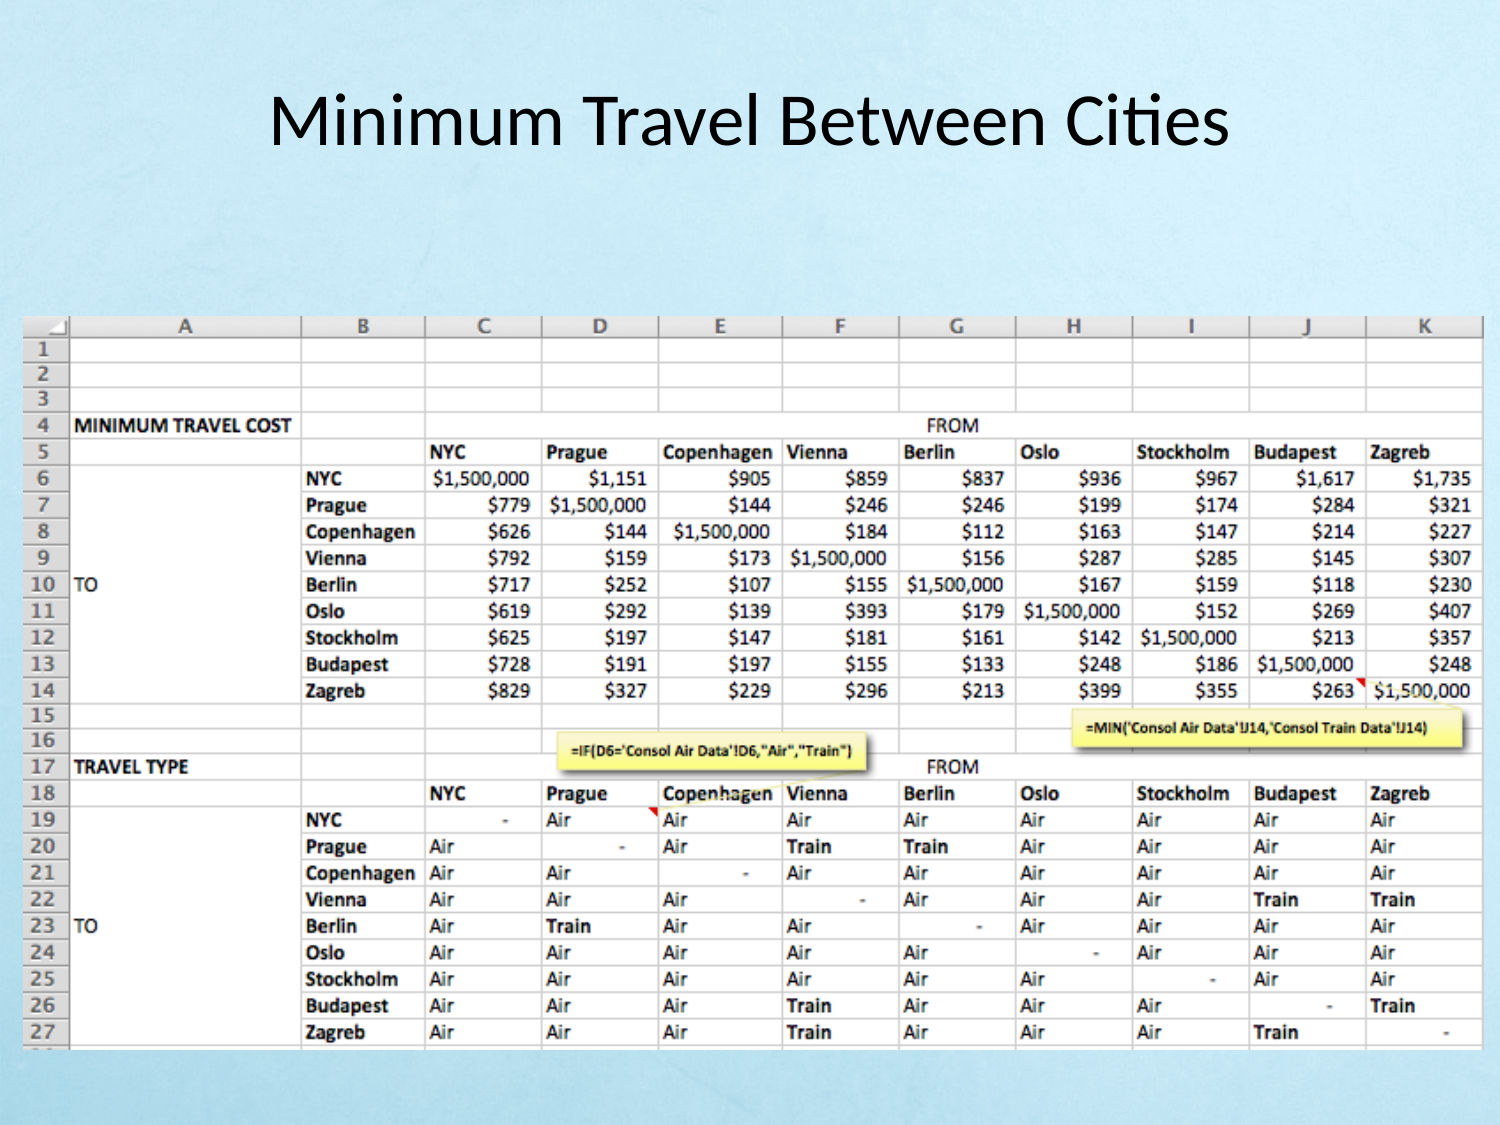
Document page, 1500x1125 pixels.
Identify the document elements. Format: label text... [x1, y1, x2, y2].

text_box Minimum Travel Between Cities [81, 15, 1419, 168]
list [22, 290, 1485, 1076]
